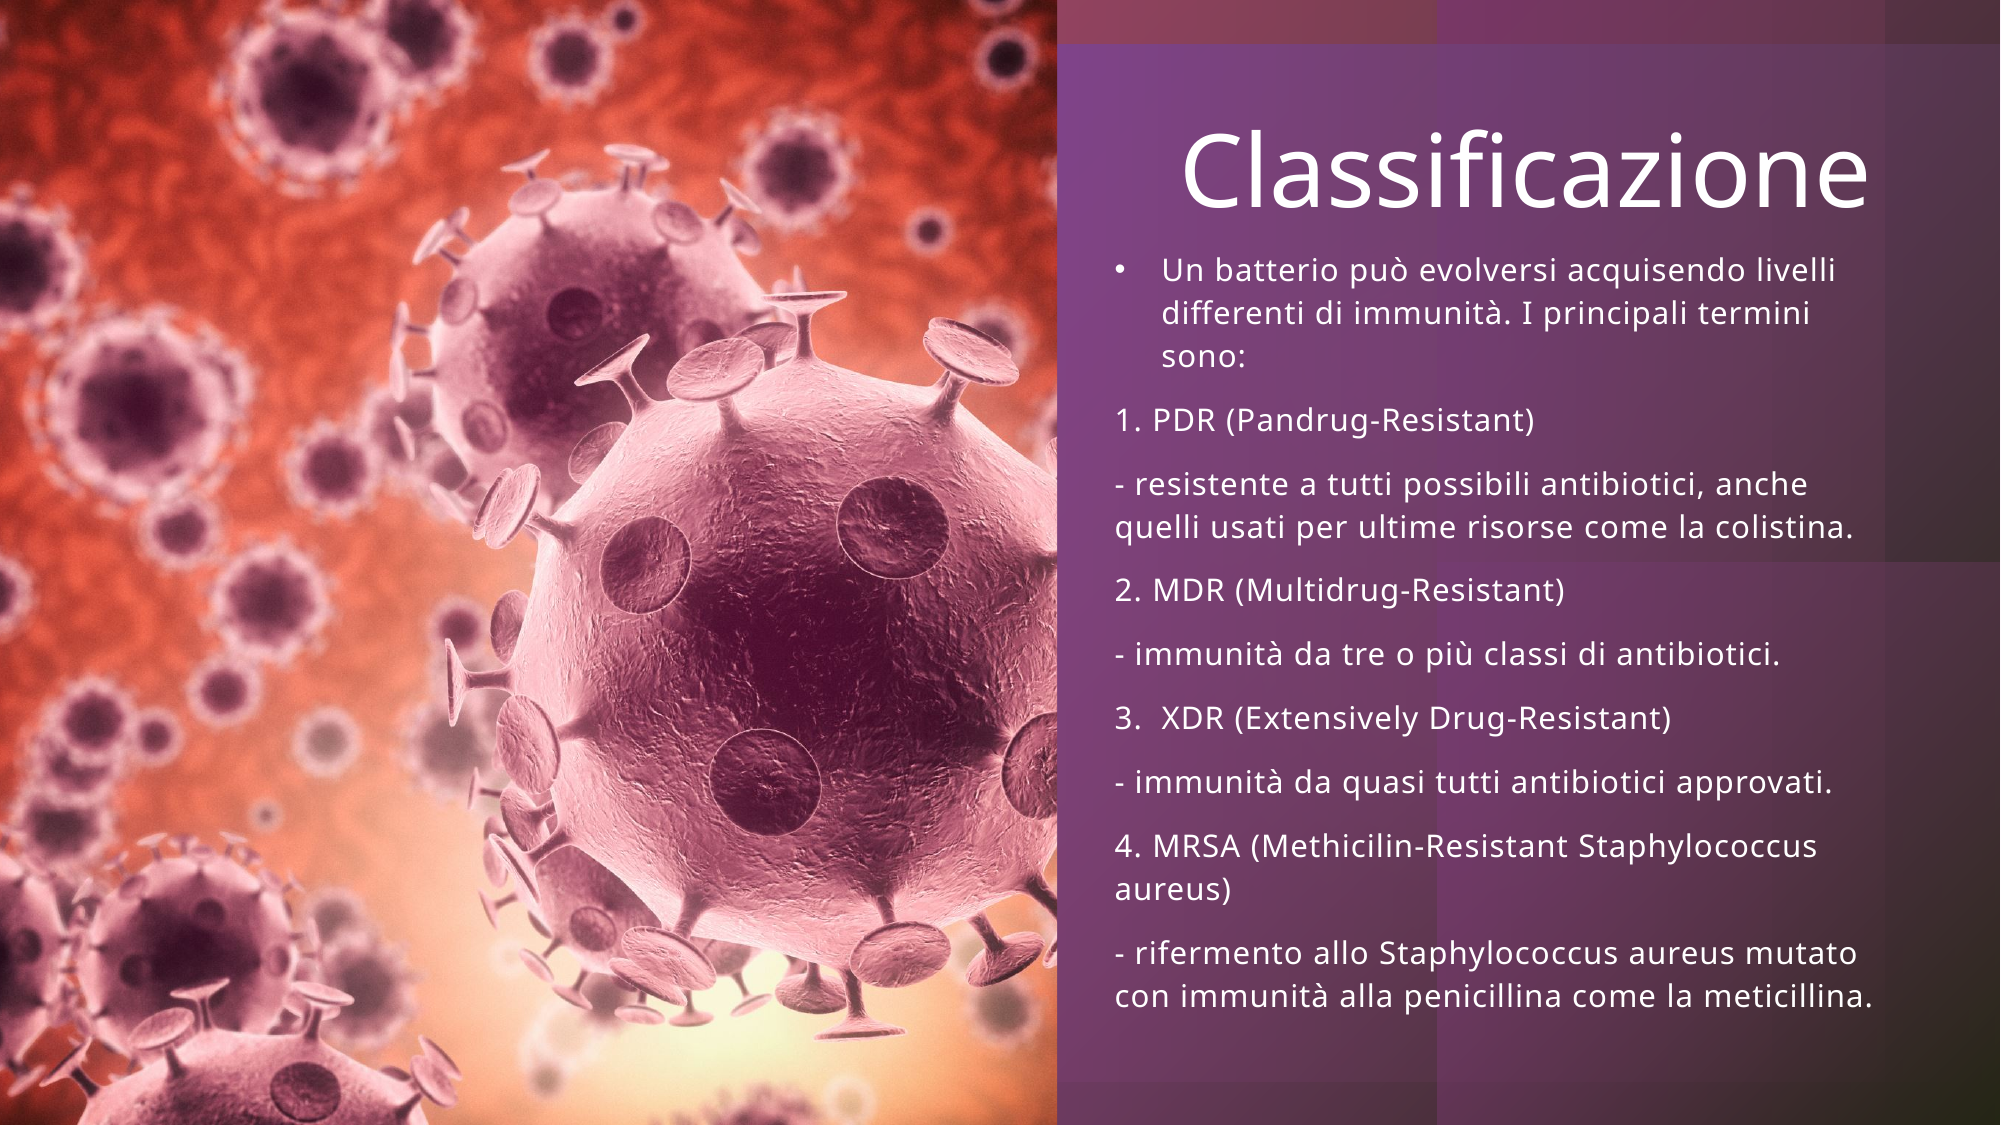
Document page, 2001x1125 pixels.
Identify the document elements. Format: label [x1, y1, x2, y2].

picture [0, 0, 1058, 1125]
text_box [1058, 0, 2000, 1125]
